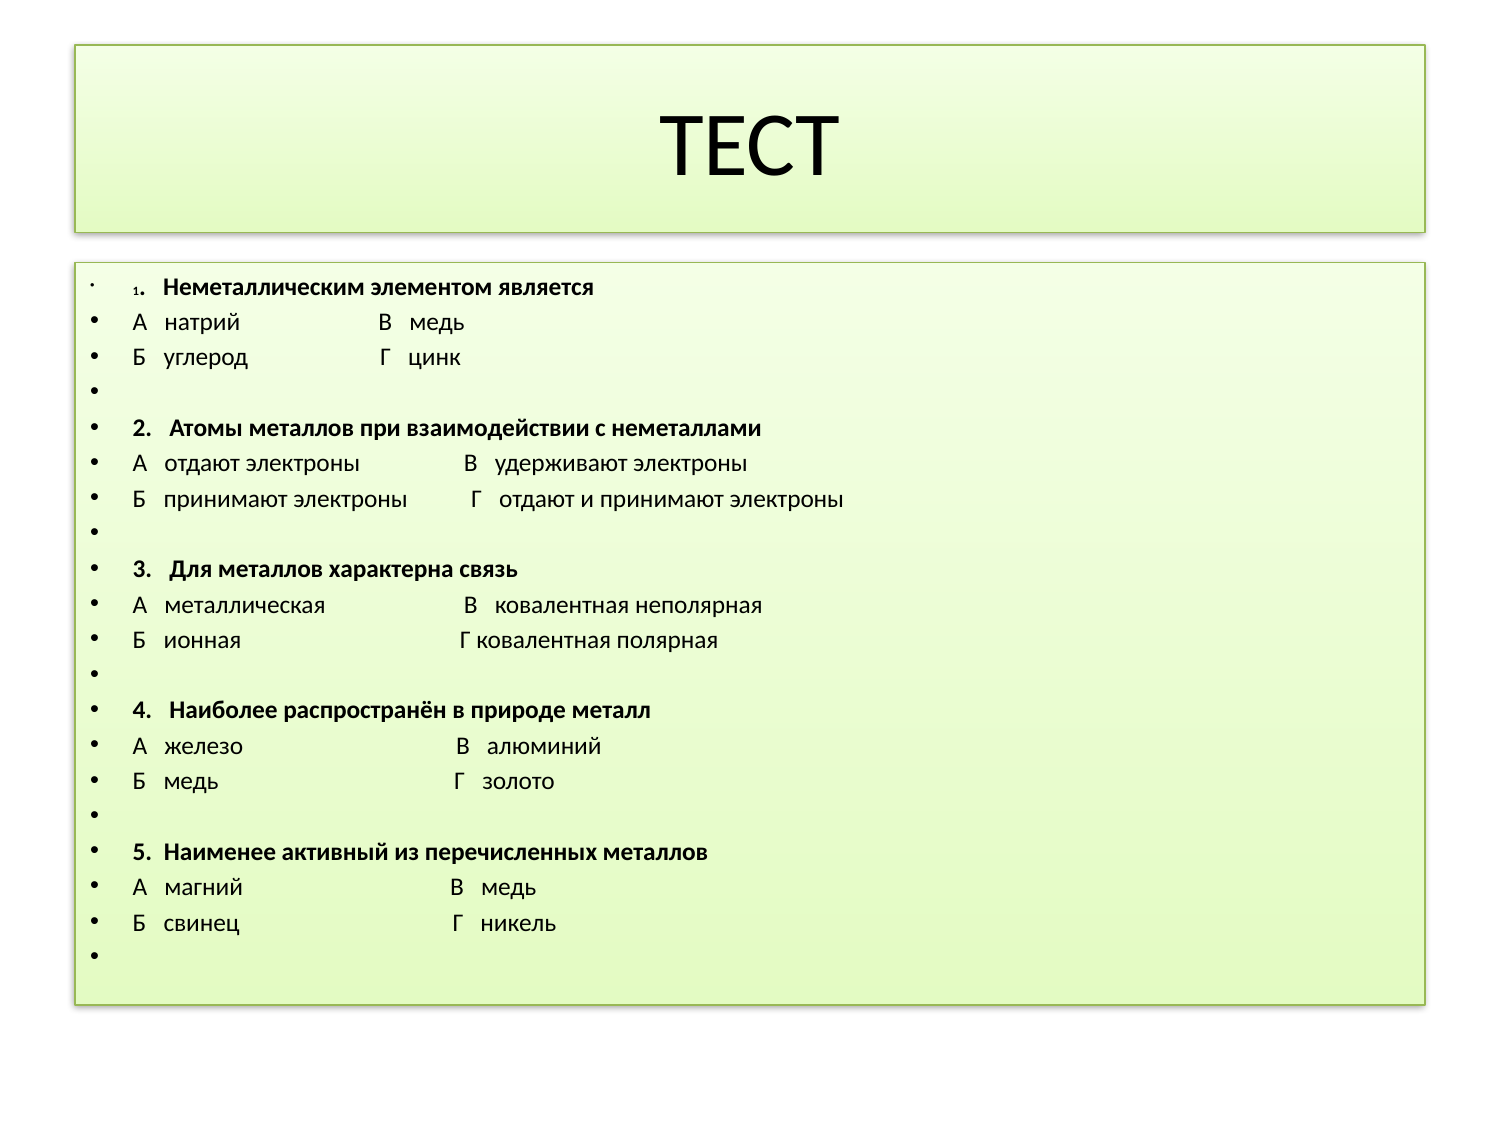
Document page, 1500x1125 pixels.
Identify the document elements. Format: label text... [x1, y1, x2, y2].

list 1. Неметаллическим элементом является А натрий В медь Б углерод Г цинк 2. Атомы металлов при взаимодействии с неметаллами А отдают электроны В удерживают электроны Б принимают электроны Г отдают и принимают электроны 3. Для металлов характерна связь А металлическая В ковалентная неполярная Б ионная Г ковалентная полярная 4. Наиболее распространён в природе металл А железо В алюминий Б медь Г золото 5. Наименее активный из перечисленных металлов А магний В медь Б свинец Г никель [74, 262, 1426, 1006]
title ТЕСТ [74, 44, 1426, 233]
